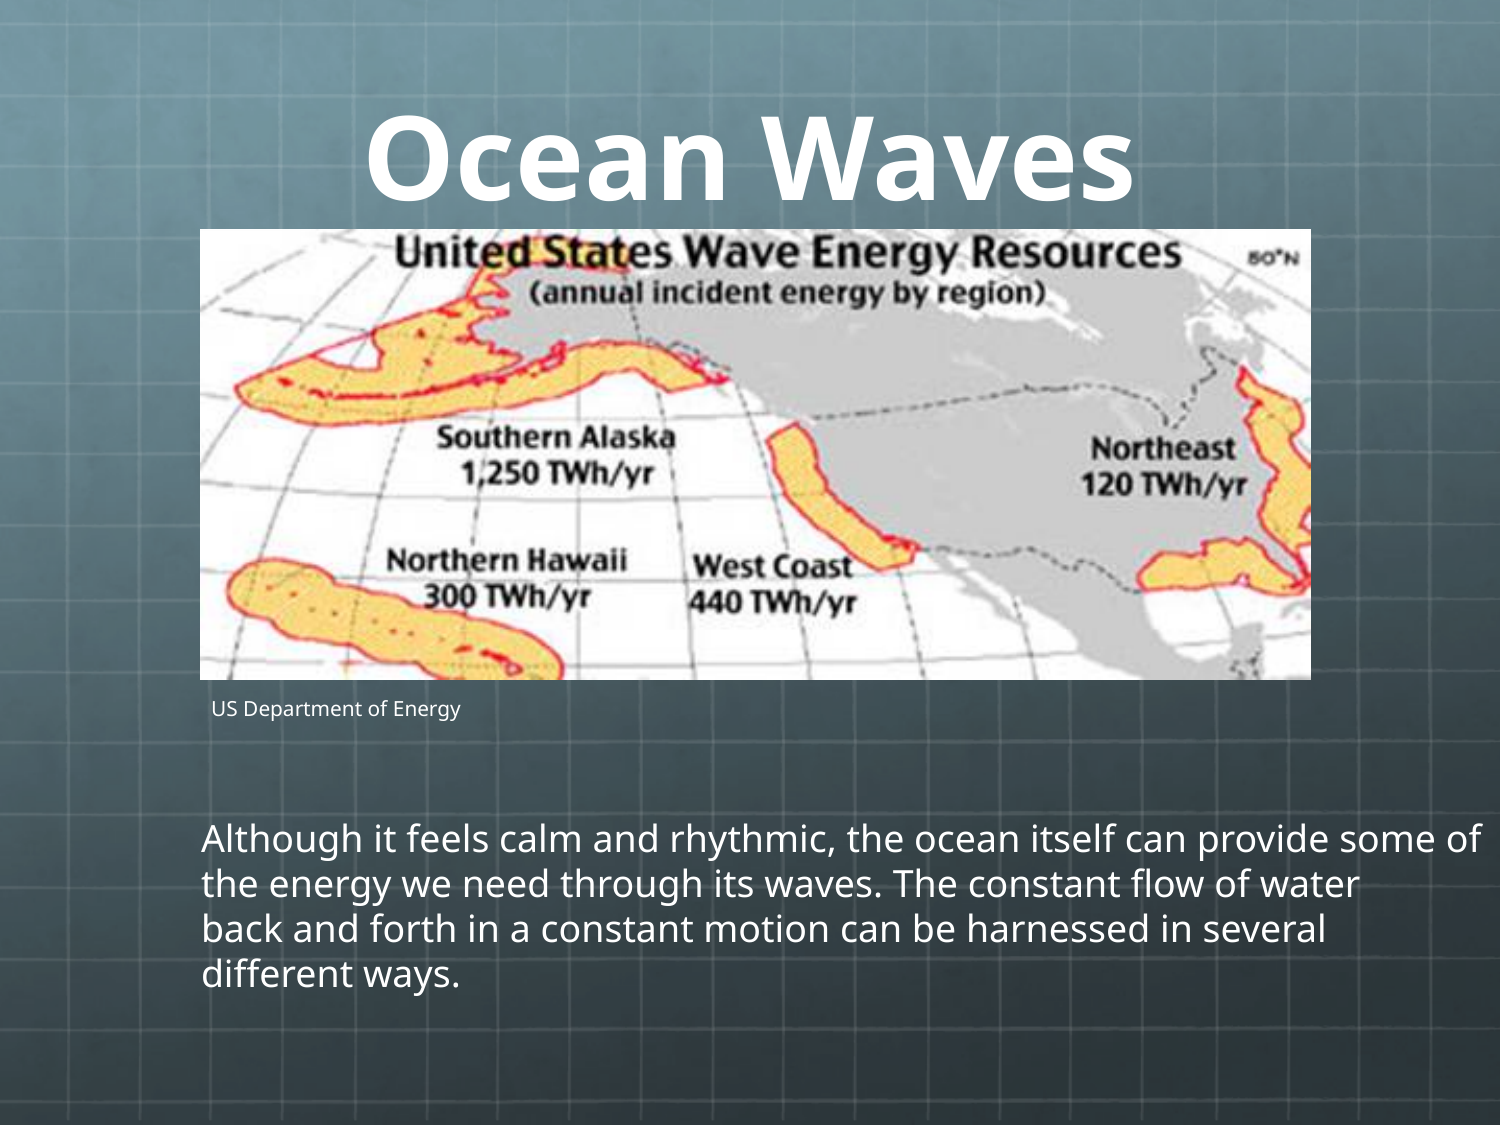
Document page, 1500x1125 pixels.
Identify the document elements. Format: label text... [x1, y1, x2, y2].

text_box Although it feels calm and rhythmic, the ocean itself can provide some of the energy we need through its waves. The constant flow of water back and forth in a constant motion can be harnessed in several different ways. [186, 807, 1498, 1002]
title Ocean Waves [127, 17, 1372, 289]
picture [0, 0, 1500, 1125]
